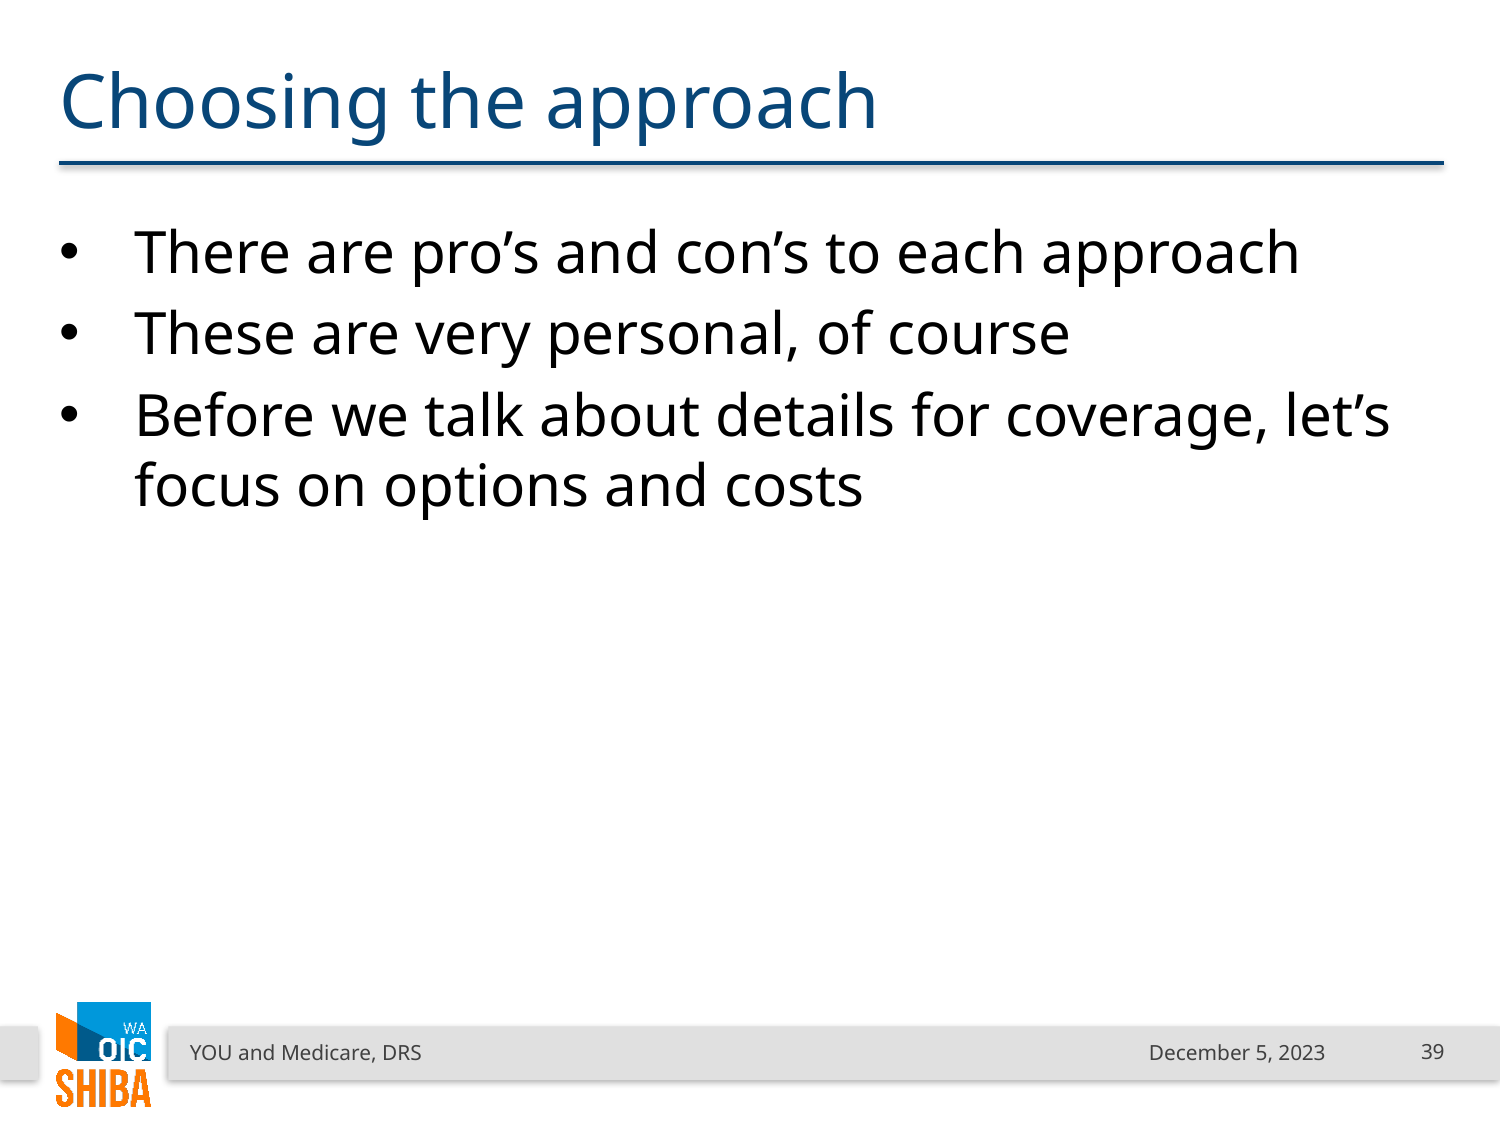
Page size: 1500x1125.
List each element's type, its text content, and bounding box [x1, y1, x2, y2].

list There are pro’s and con’s to each approach These are very personal, of course Before we talk about details for coverage, let’s focus on options and costs [59, 215, 1445, 958]
footer YOU and Medicare, DRS [190, 1035, 785, 1069]
slide_number 39 [1339, 1035, 1445, 1069]
picture [56, 1002, 151, 1107]
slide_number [975, 1035, 1326, 1069]
title Choosing the approach [59, 53, 1445, 164]
